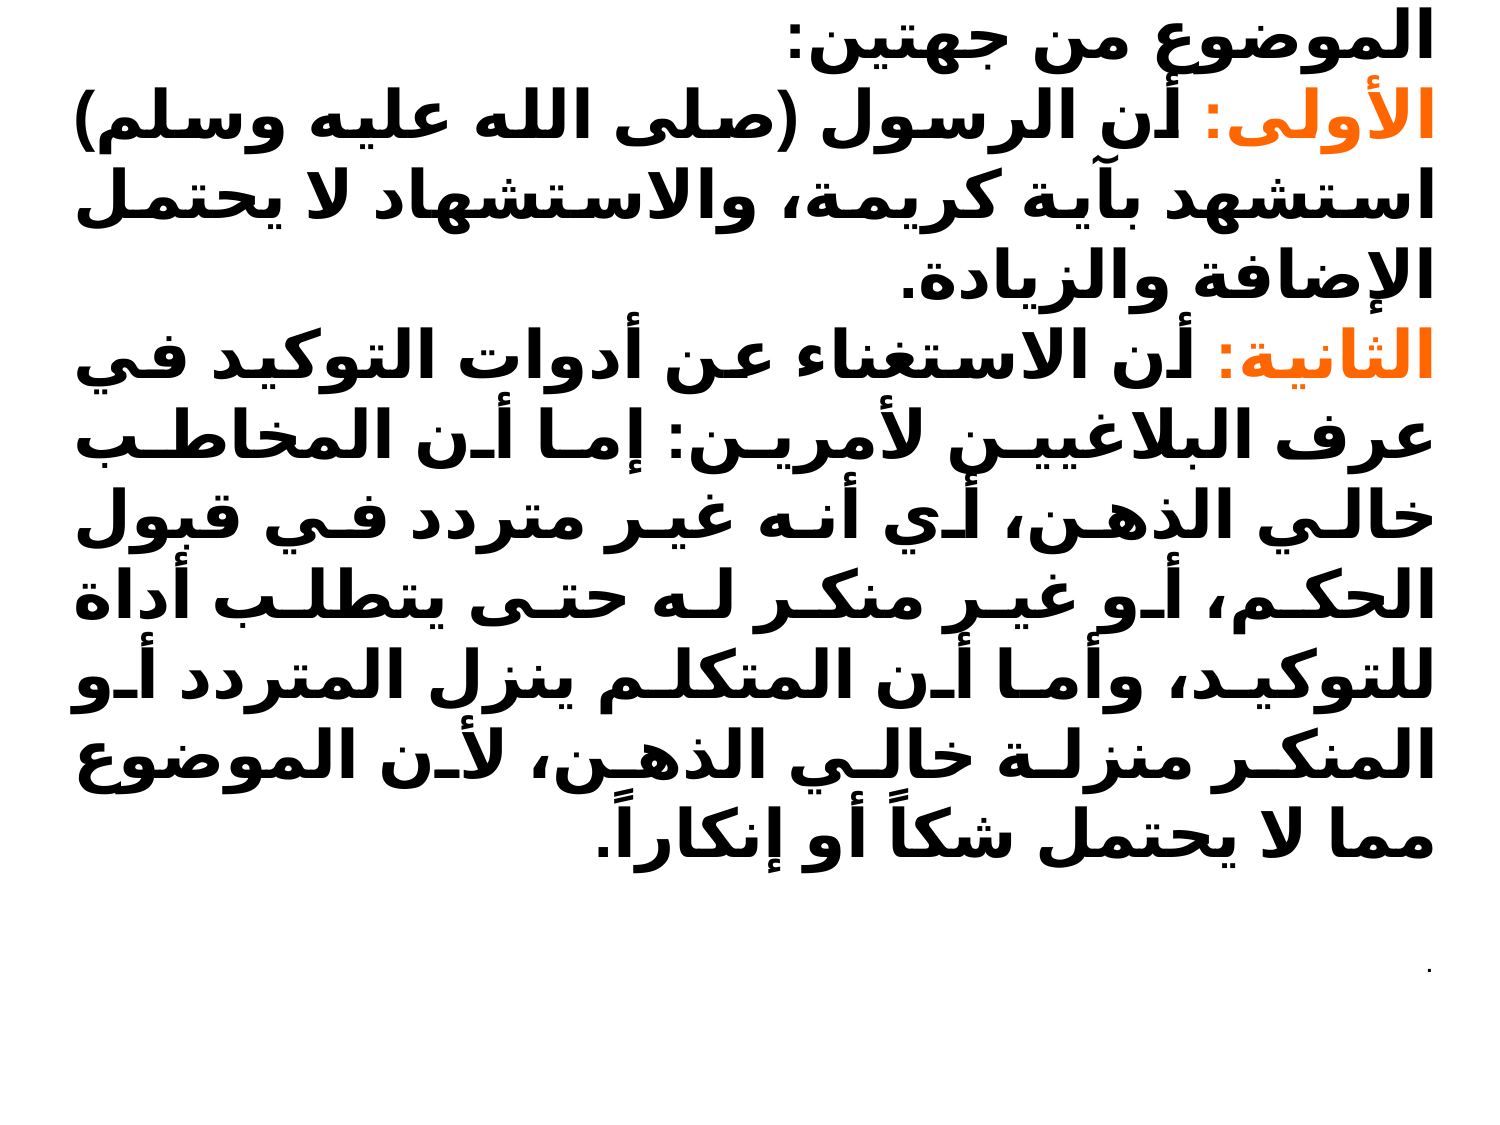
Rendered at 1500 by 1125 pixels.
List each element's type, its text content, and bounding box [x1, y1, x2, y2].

text_box والجواب عن ذلك يتطلب النظر إلى الموضوع من جهتين: الأولى: أن الرسول (صلى الله عليه وسلم) استشهد بآية كريمة، والاستشهاد لا يحتمل الإضافة والزيادة. الثانية: أن الاستغناء عن أدوات التوكيد في عرف البلاغيين لأمرين: إما أن المخاطب خالي الذهن، أي أنه غير متردد في قبول الحكم، أو غير منكر له حتى يتطلب أداة للتوكيد، وأما أن المتكلم ينزل المتردد أو المنكر منزلة خالي الذهن، لأن الموضوع مما لا يحتمل شكاً أو إنكاراً. . [58, 0, 1453, 984]
